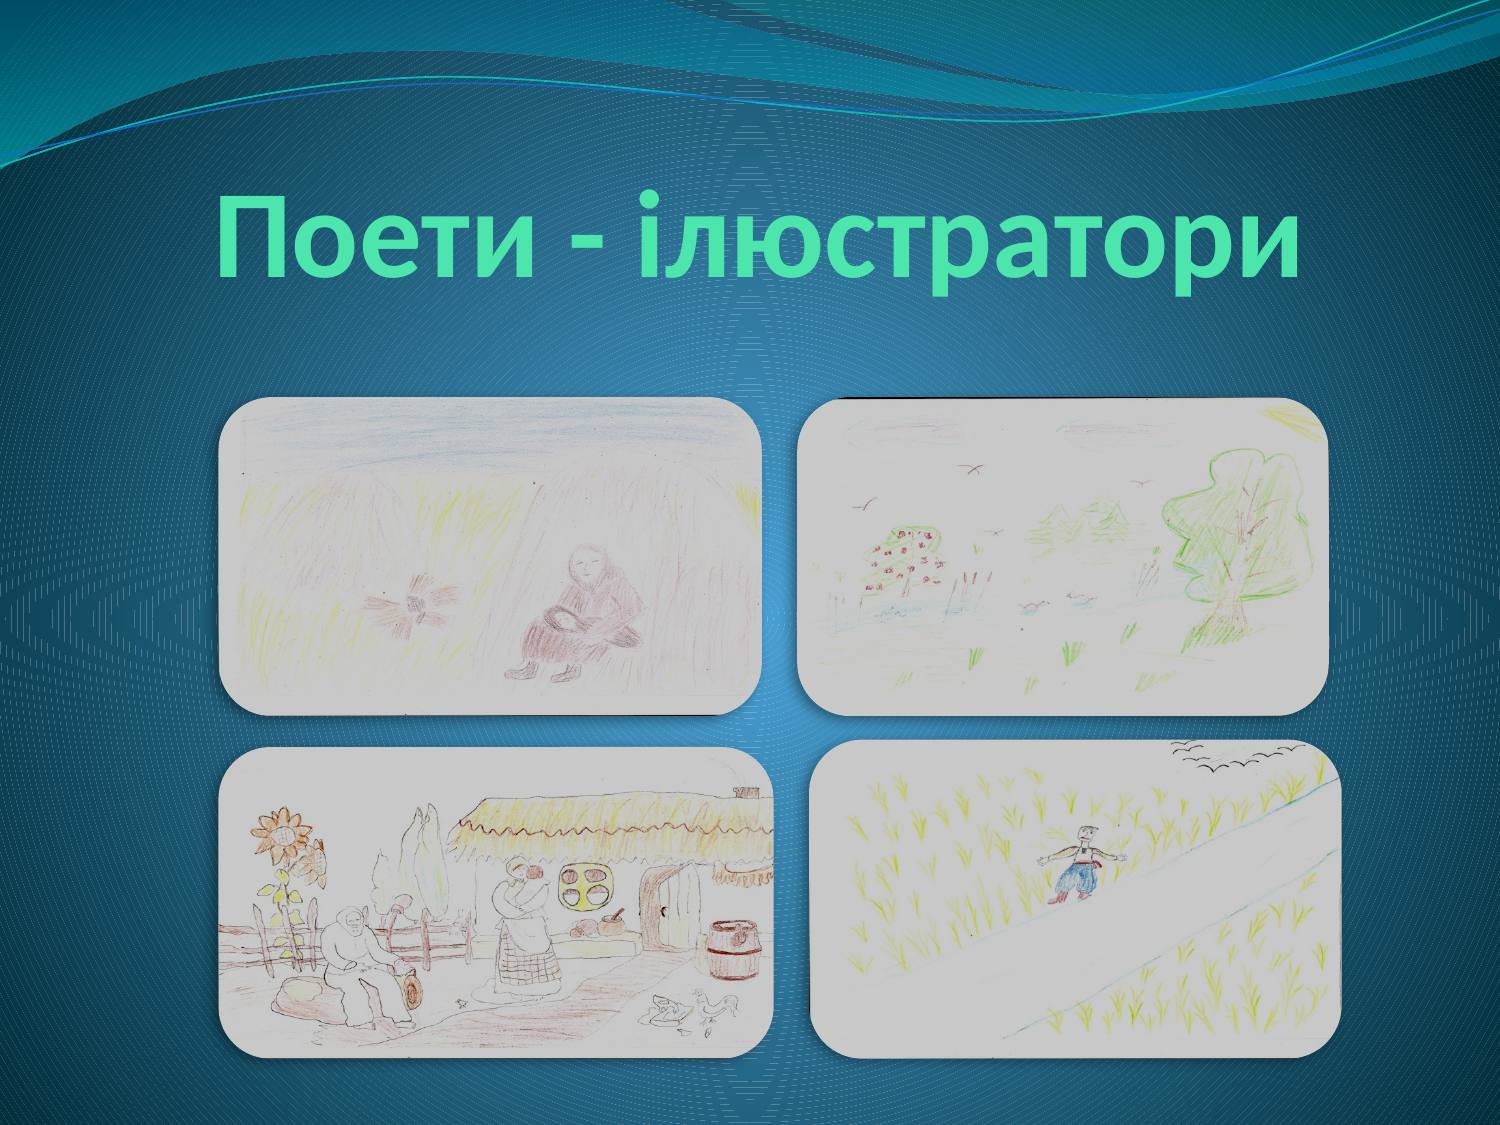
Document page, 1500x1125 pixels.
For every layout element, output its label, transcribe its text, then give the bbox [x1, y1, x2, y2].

picture [796, 396, 1330, 717]
title Поети - ілюстратори [87, 78, 1436, 303]
text_box [323, 285, 330, 303]
text_box [650, 286, 656, 303]
picture [330, 284, 653, 1125]
picture [808, 739, 1342, 1059]
